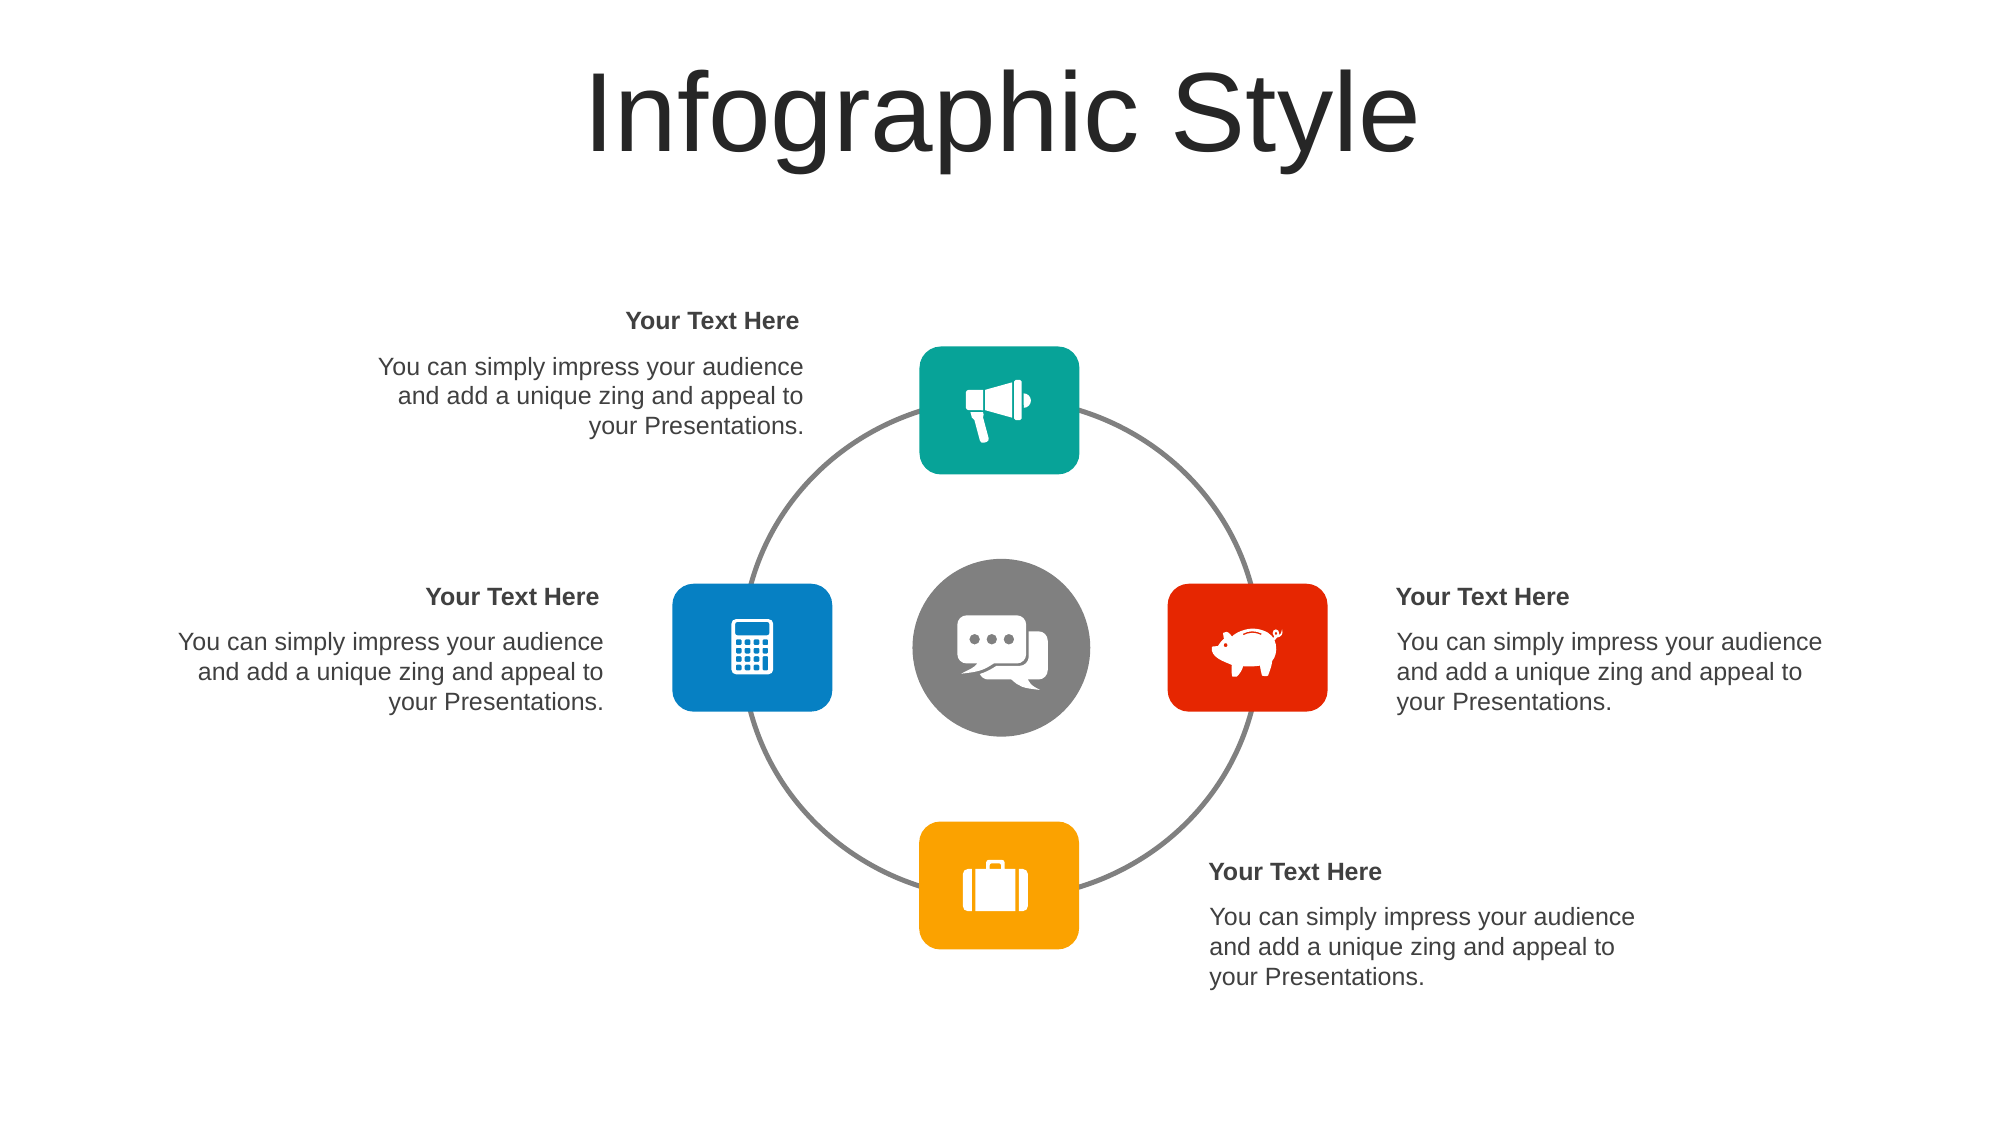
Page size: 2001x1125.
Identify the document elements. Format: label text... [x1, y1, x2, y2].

text_box [1081, 407, 1254, 582]
text_box [918, 345, 1081, 476]
text_box [964, 378, 1032, 444]
text_box [1210, 627, 1284, 678]
text_box [918, 820, 1081, 951]
text_box [730, 618, 775, 676]
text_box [1380, 572, 1854, 725]
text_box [347, 297, 820, 449]
text_box [961, 867, 973, 913]
text_box [1081, 713, 1255, 891]
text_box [1193, 847, 1666, 1000]
text_box [1166, 582, 1329, 713]
text_box [974, 858, 1029, 913]
text_box [671, 582, 834, 713]
text_box [911, 557, 1092, 738]
list Infographic Style [53, 55, 1952, 175]
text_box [147, 572, 620, 725]
text_box [747, 408, 918, 582]
text_box [956, 614, 1049, 691]
text_box [747, 713, 918, 890]
